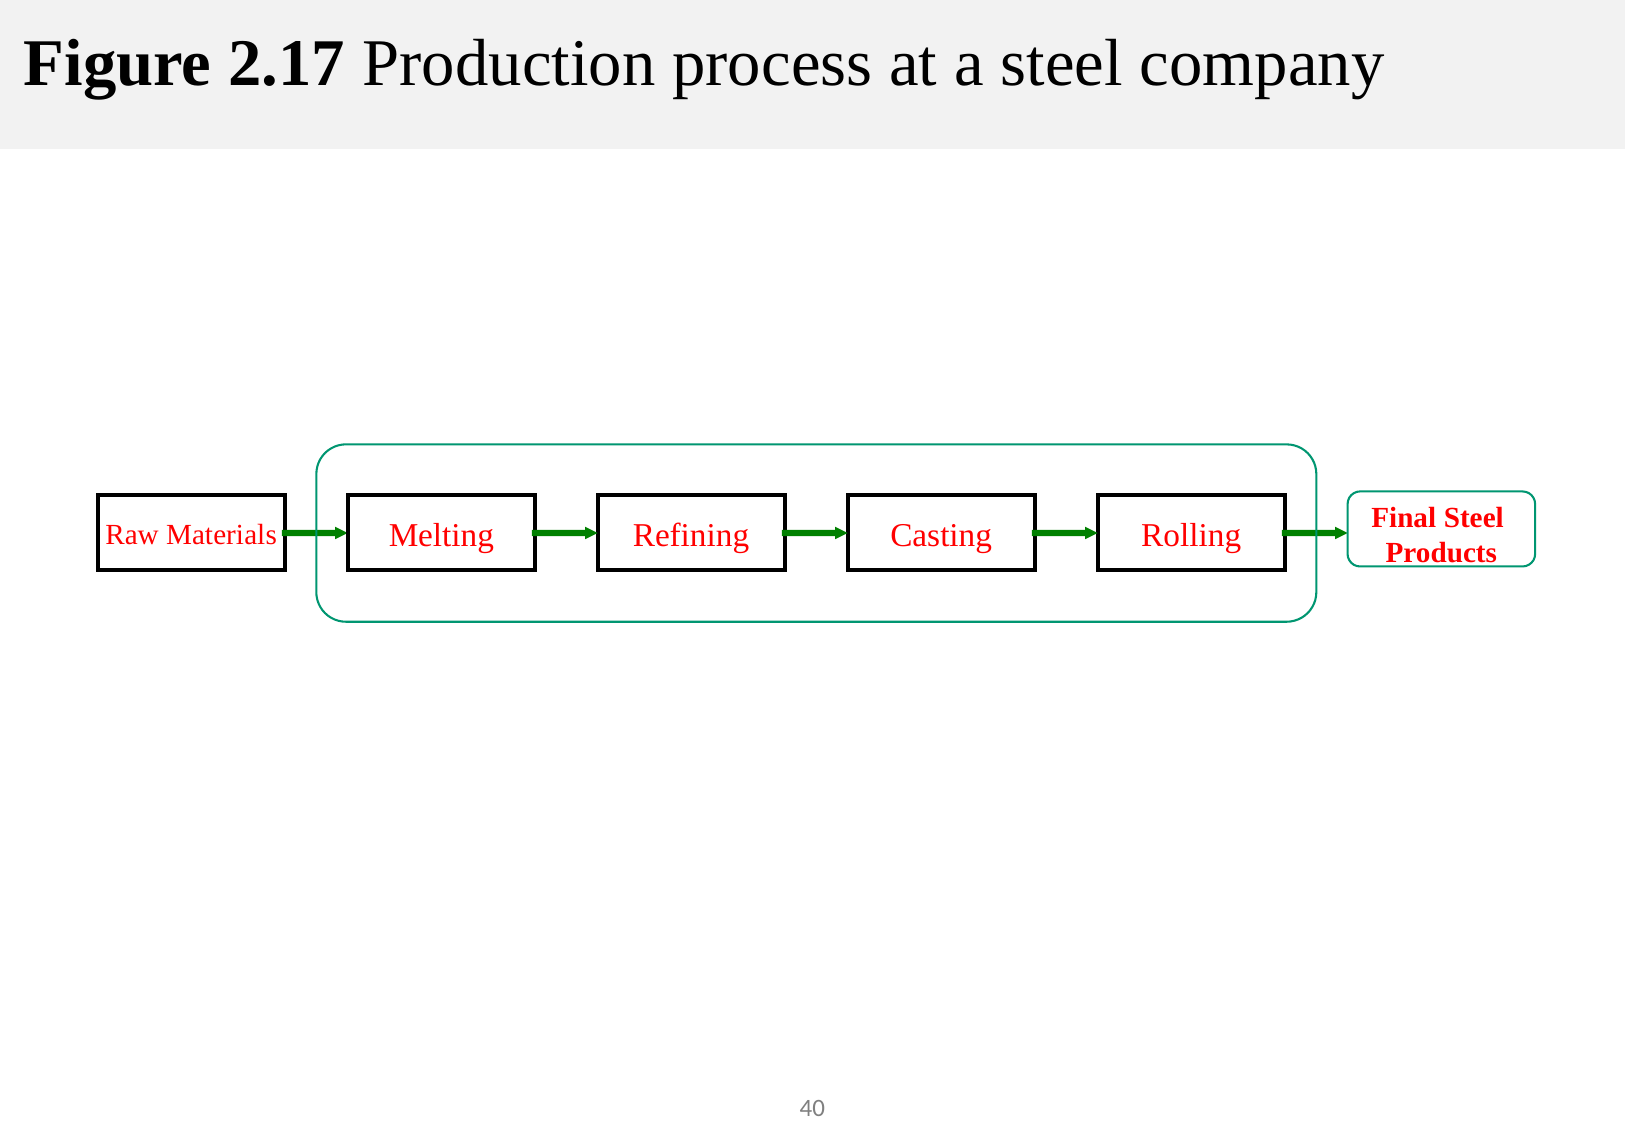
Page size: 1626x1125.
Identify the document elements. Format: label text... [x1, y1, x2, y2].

text_box [1527, 492, 1536, 566]
text_box [1317, 528, 1347, 538]
text_box Final Steel Products [1356, 490, 1527, 576]
text_box [1347, 492, 1356, 566]
title Figure 2.17 Production process at a steel company [9, 11, 1625, 105]
text_box Raw Materials [97, 495, 286, 571]
text_box [316, 444, 1317, 622]
